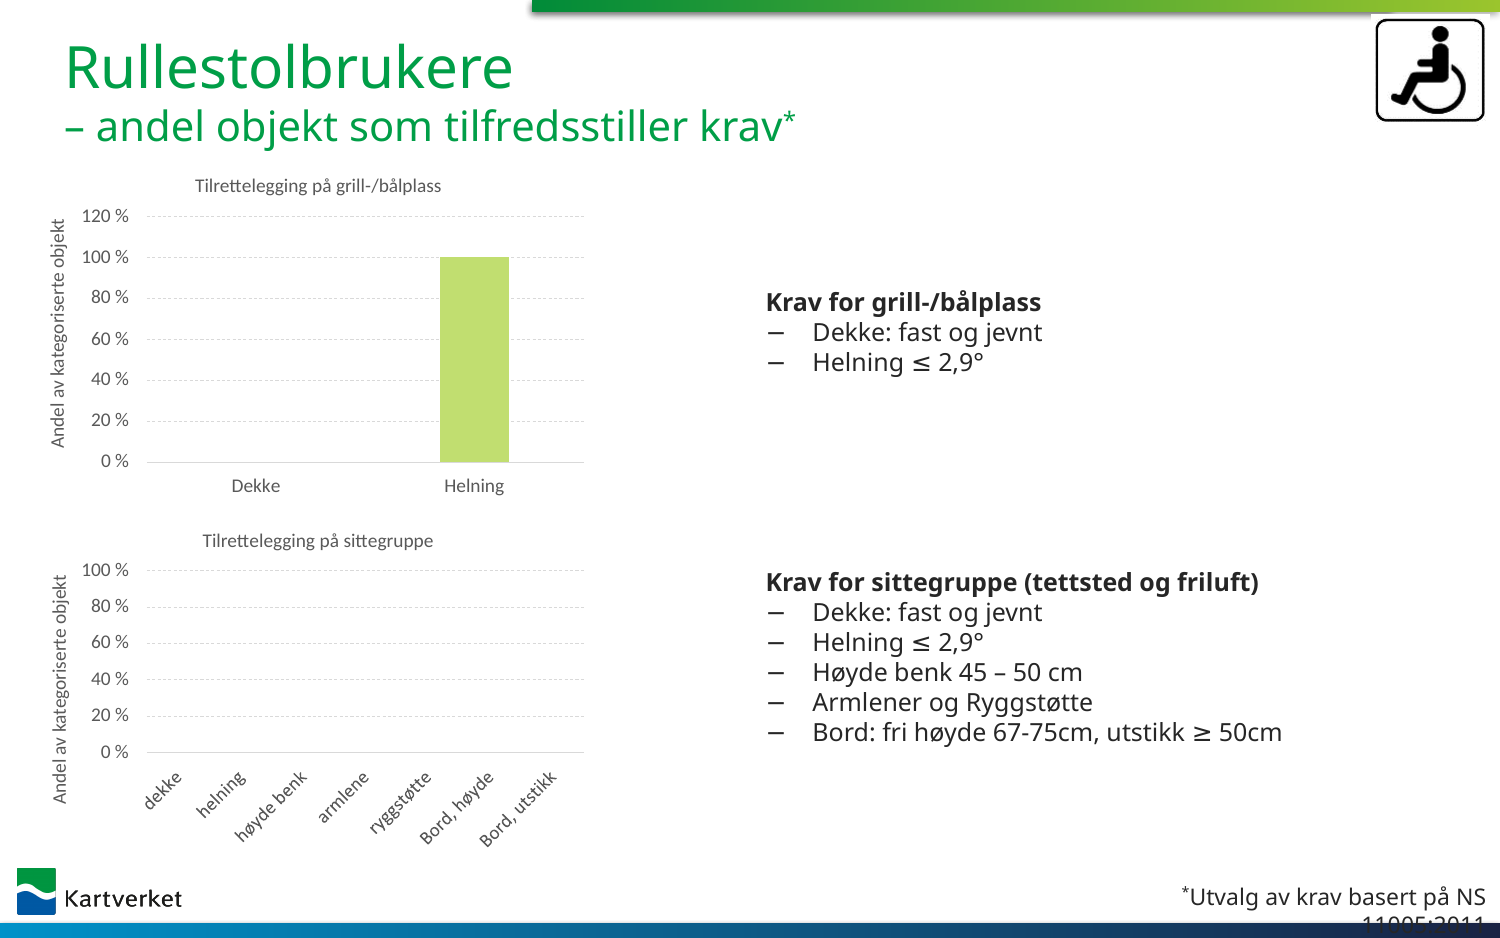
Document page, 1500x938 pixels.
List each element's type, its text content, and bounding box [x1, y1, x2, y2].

text_box Krav for grill-/bålplass Dekke: fast og jevnt Helning ≤ 2,9° [750, 279, 1452, 384]
picture [1371, 13, 1491, 127]
text_box Krav for sittegruppe (tettsted og friluft) Dekke: fast og jevnt Helning ≤ 2,9° Høyde benk 45 – 50 cm Armlener og Ryggstøtte Bord: fri høyde 67-75cm, utstikk ≥ 50cm [750, 559, 1500, 754]
text_box *Utvalg av krav basert på NS 11005:2011 [1068, 873, 1500, 938]
picture [41, 166, 595, 505]
picture [41, 520, 595, 859]
text_box Rullestolbrukere – andel objekt som tilfredsstiller krav* [49, 14, 1431, 158]
